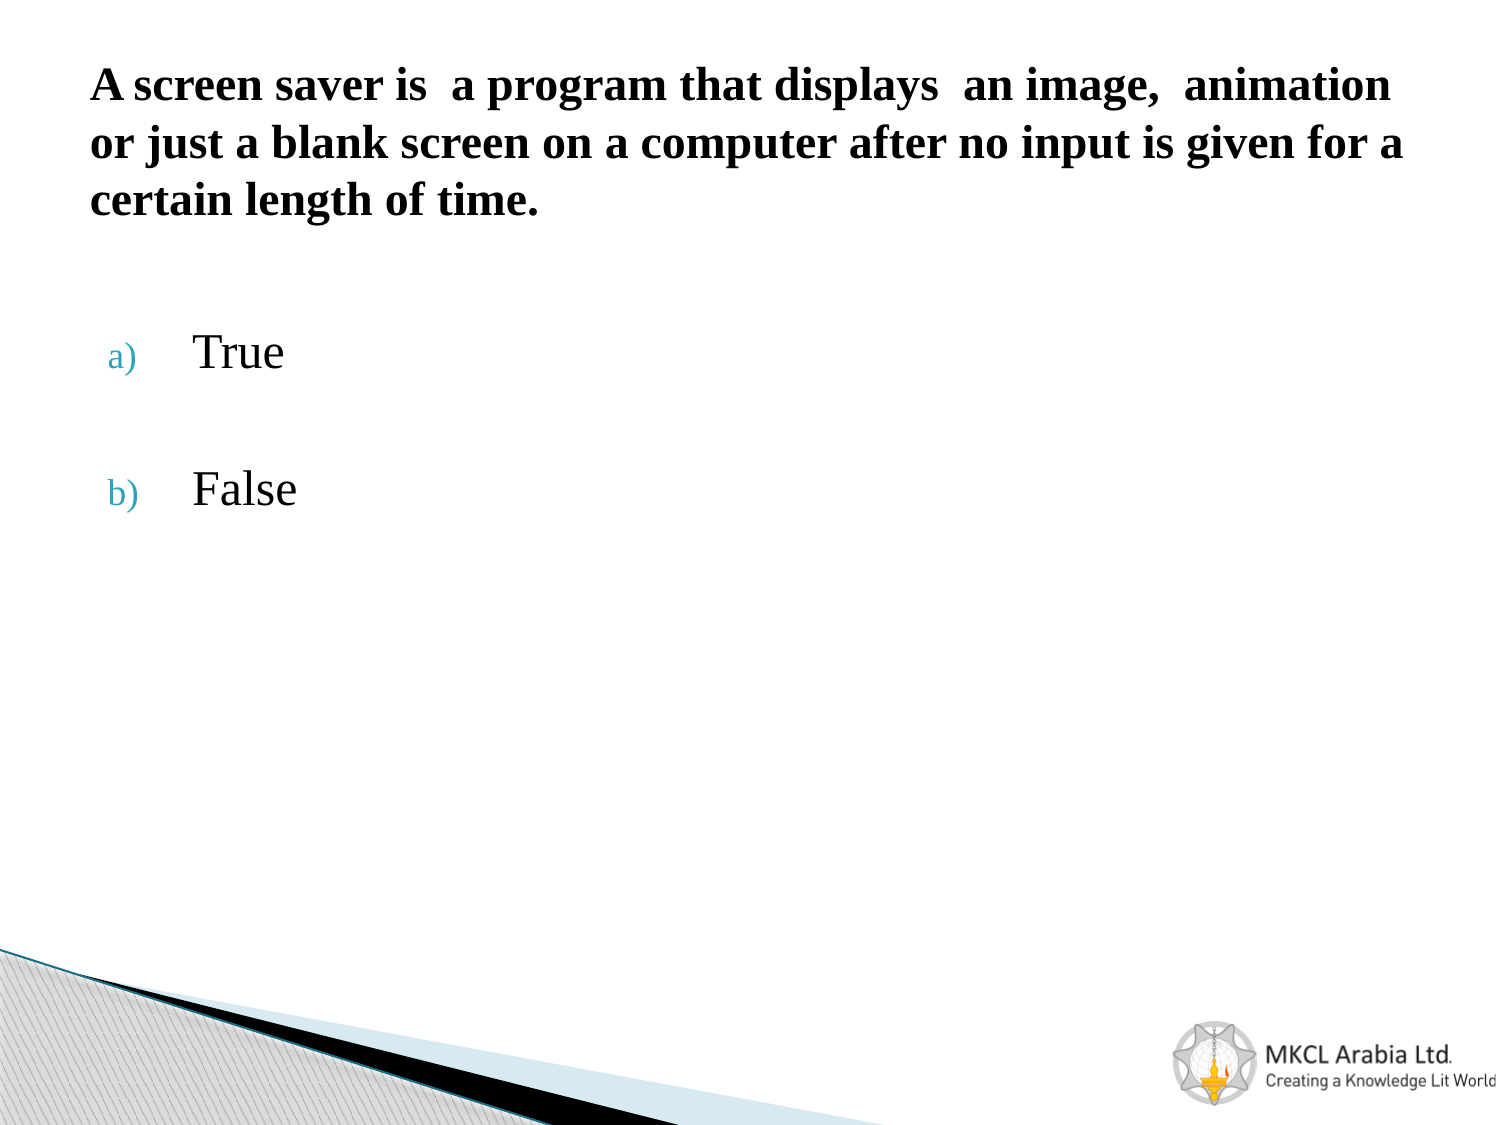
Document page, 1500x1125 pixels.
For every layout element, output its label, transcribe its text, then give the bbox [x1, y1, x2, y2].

list True False [75, 243, 1425, 986]
title A screen saver is a program that displays an image, animation or just a blank screen on a computer after no input is given for a certain length of time. [75, 45, 1425, 233]
picture [1172, 1021, 1496, 1106]
